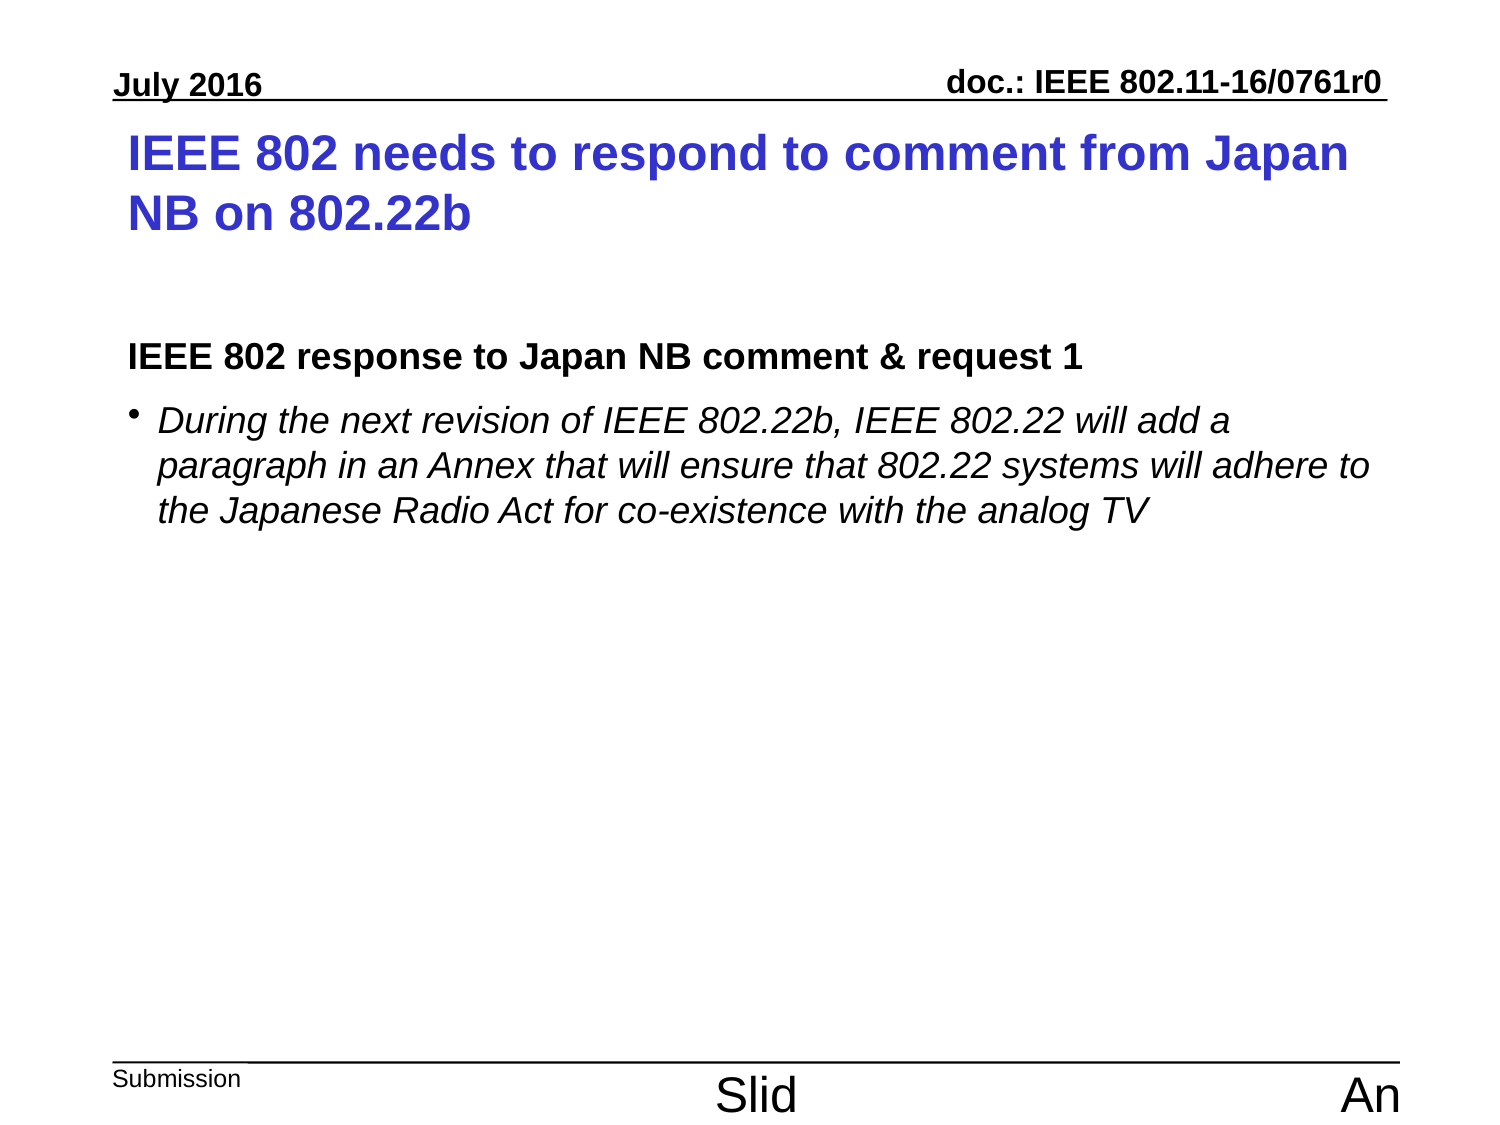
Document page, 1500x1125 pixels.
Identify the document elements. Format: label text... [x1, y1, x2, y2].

list IEEE 802 response to Japan NB comment & request 1 During the next revision of IEEE 802.22b, IEEE 802.22 will add a paragraph in an Annex that will ensure that 802.22 systems will adhere to the Japanese Radio Act for co-existence with the analog TV [112, 324, 1388, 1000]
title IEEE 802 needs to respond to comment from Japan NB on 802.22b [112, 112, 1388, 288]
footer Andrew Myles, Cisco [1320, 1061, 1402, 1093]
slide_number Slide 13 [709, 1061, 803, 1093]
